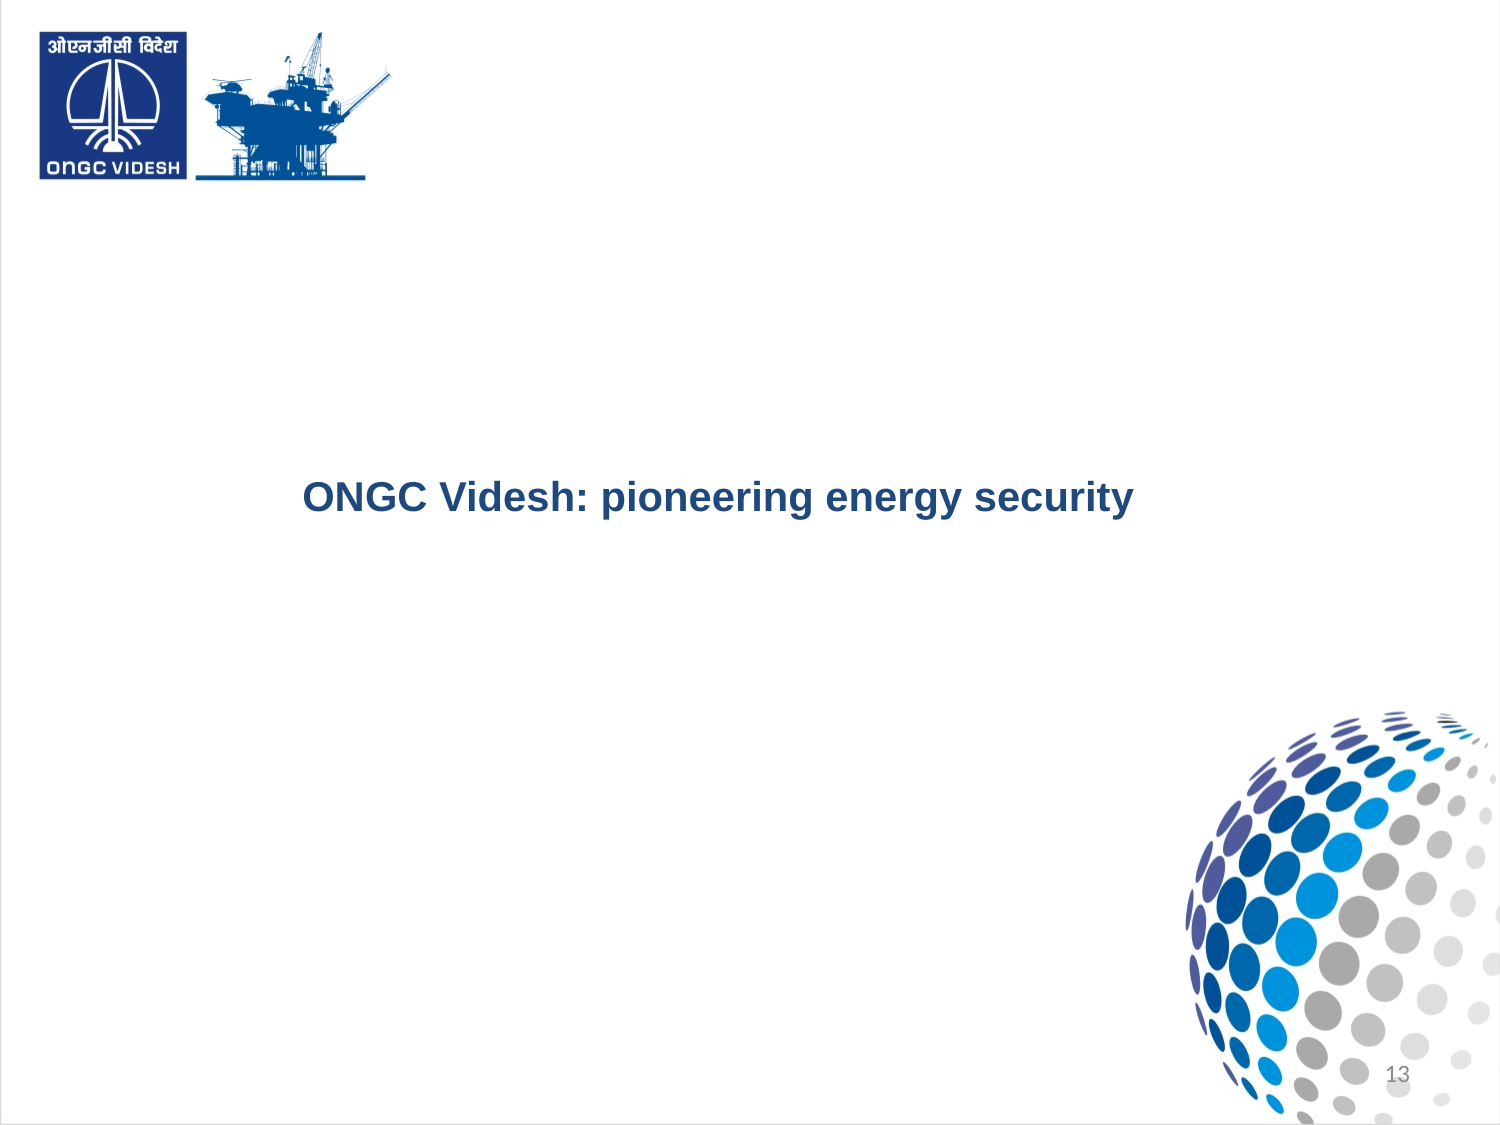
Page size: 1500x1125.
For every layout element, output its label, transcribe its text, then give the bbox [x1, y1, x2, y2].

slide_number 13 [1074, 1042, 1425, 1103]
text_box ONGC Videsh: pioneering energy security [212, 437, 1225, 580]
picture [0, 0, 1500, 1125]
